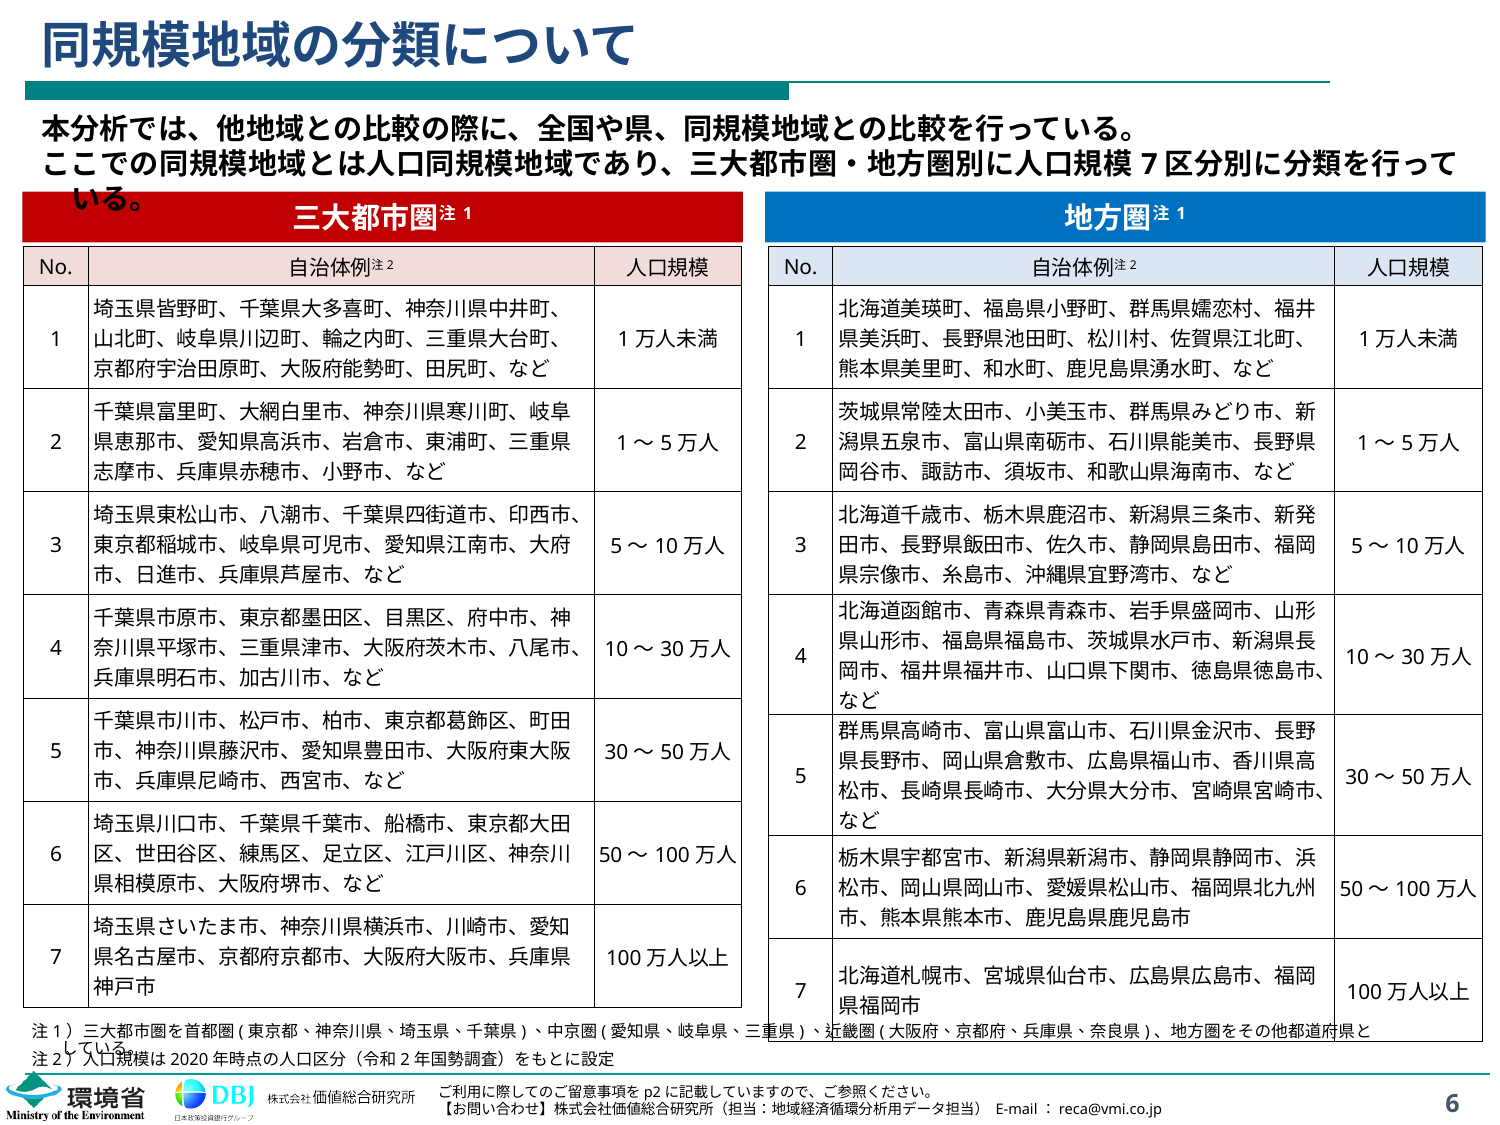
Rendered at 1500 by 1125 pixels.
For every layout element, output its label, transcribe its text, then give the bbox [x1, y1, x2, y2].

table_cell 7 [24, 905, 88, 1007]
table_header 自治体例注2 [833, 247, 1334, 285]
table_cell 1～5万人 [1335, 389, 1482, 491]
table_cell 50～100万人 [595, 802, 741, 904]
table_cell 100万人以上 [595, 905, 741, 1007]
table_header 自治体例注2 [89, 247, 594, 285]
table_cell 2 [769, 389, 832, 491]
text_box 三大都市圏注1 [22, 191, 743, 243]
table_cell 群馬県高崎市、富山県富山市、石川県金沢市、長野県長野市、岡山県倉敷市、広島県福山市、香川県高松市、長崎県長崎市、大分県大分市、宮崎県宮崎市、など [833, 715, 1334, 835]
table_cell 埼玉県東松山市、八潮市、千葉県四街道市、印西市、東京都稲城市、岐阜県可児市、愛知県江南市、大府市、日進市、兵庫県芦屋市、など [89, 492, 594, 594]
table_cell 千葉県市原市、東京都墨田区、目黒区、府中市、神奈川県平塚市、三重県津市、大阪府茨木市、八尾市、兵庫県明石市、加古川市、など [89, 595, 594, 698]
table_cell 3 [769, 492, 832, 594]
text_box 注2）人口規模は2020年時点の人口区分（令和2年国勢調査）をもとに設定 [25, 1064, 930, 1075]
table_cell 栃木県宇都宮市、新潟県新潟市、静岡県静岡市、浜松市、岡山県岡山市、愛媛県松山市、福岡県北九州市、熊本県熊本市、鹿児島県鹿児島市 [833, 836, 1334, 938]
table_cell 埼玉県川口市、千葉県千葉市、船橋市、東京都大田区、世田谷区、練馬区、足立区、江戸川区、神奈川県相模原市、大阪府堺市、など [89, 802, 594, 904]
table_cell 30～50万人 [595, 699, 741, 801]
picture [2, 1071, 148, 1125]
table_cell 10～30万人 [1335, 595, 1482, 714]
picture [171, 1075, 419, 1125]
table_header No. [24, 247, 88, 285]
table_cell 5 [24, 699, 88, 801]
table_cell 7 [769, 939, 832, 1018]
table_cell 5～10万人 [1335, 492, 1482, 594]
text_box 本分析では、他地域との比較の際に、全国や県、同規模地域との比較を行っている。 ここでの同規模地域とは人口同規模地域であり、三大都市圏・地方圏別に人口規模7区分別に分類を行っている。 [26, 102, 1474, 223]
table_cell 北海道函館市、青森県青森市、岩手県盛岡市、山形県山形市、福島県福島市、茨城県水戸市、新潟県長岡市、福井県福井市、山口県下関市、徳島県徳島市、など [833, 595, 1334, 714]
table_cell 1 [24, 286, 88, 388]
table_cell 50～100万人 [1335, 836, 1482, 938]
table_cell 千葉県富里町、大網白里市、神奈川県寒川町、岐阜県恵那市、愛知県高浜市、岩倉市、東浦町、三重県志摩市、兵庫県赤穂市、小野市、など [89, 389, 594, 491]
table_cell 3 [24, 492, 88, 594]
table_cell 4 [24, 595, 88, 698]
table_cell 2 [24, 389, 88, 491]
table_header No. [769, 247, 832, 285]
table_header 人口規模 [1335, 247, 1482, 285]
table_cell 北海道千歳市、栃木県鹿沼市、新潟県三条市、新発田市、長野県飯田市、佐久市、静岡県島田市、福岡県宗像市、糸島市、沖縄県宜野湾市、など [833, 492, 1334, 594]
table_cell 6 [24, 802, 88, 904]
table_cell 10～30万人 [595, 595, 741, 698]
table_cell 茨城県常陸太田市、小美玉市、群馬県みどり市、新潟県五泉市、富山県南砺市、石川県能美市、長野県岡谷市、諏訪市、須坂市、和歌山県海南市、など [833, 389, 1334, 491]
table_cell 埼玉県皆野町、千葉県大多喜町、神奈川県中井町、山北町、岐阜県川辺町、輪之内町、三重県大台町、京都府宇治田原町、大阪府能勢町、田尻町、など [89, 286, 594, 388]
table_cell 1万人未満 [595, 286, 741, 388]
table_cell 1万人未満 [1335, 286, 1482, 388]
table_cell 5～10万人 [595, 492, 741, 594]
table_cell 埼玉県さいたま市、神奈川県横浜市、川崎市、愛知県名古屋市、京都府京都市、大阪府大阪市、兵庫県神戸市 [89, 905, 594, 1007]
table_cell 北海道美瑛町、福島県小野町、群馬県嬬恋村、福井県美浜町、長野県池田町、松川村、佐賀県江北町、熊本県美里町、和水町、鹿児島県湧水町、など [833, 286, 1334, 388]
table_cell 5 [769, 715, 832, 835]
table_cell 1 [769, 286, 832, 388]
table_cell 4 [769, 595, 832, 714]
table_cell 1～5万人 [595, 389, 741, 491]
table_cell 千葉県市川市、松戸市、柏市、東京都葛飾区、町田市、神奈川県藤沢市、愛知県豊田市、大阪府東大阪市、兵庫県尼崎市、西宮市、など [89, 699, 594, 801]
slide_number 6 [1408, 1080, 1497, 1122]
table_cell 100万人以上 [1335, 939, 1482, 1041]
table_cell 6 [769, 836, 832, 938]
table_cell 北海道札幌市、宮城県仙台市、広島県広島市、福岡県福岡市 [833, 939, 1334, 1018]
table_cell 30～50万人 [1335, 715, 1482, 835]
text_box 地方圏注1 [765, 191, 1486, 243]
table_header 人口規模 [595, 247, 741, 285]
title 同規模地域の分類について [25, 0, 1491, 82]
text_box 注1）三大都市圏を首都圏(東京都、神奈川県、埼玉県、千葉県)、中京圏(愛知県、岐阜県、三重県)、近畿圏(大阪府、京都府、兵庫県、奈良県)、地方圏をその他都道府県としている。 [25, 1018, 1378, 1064]
